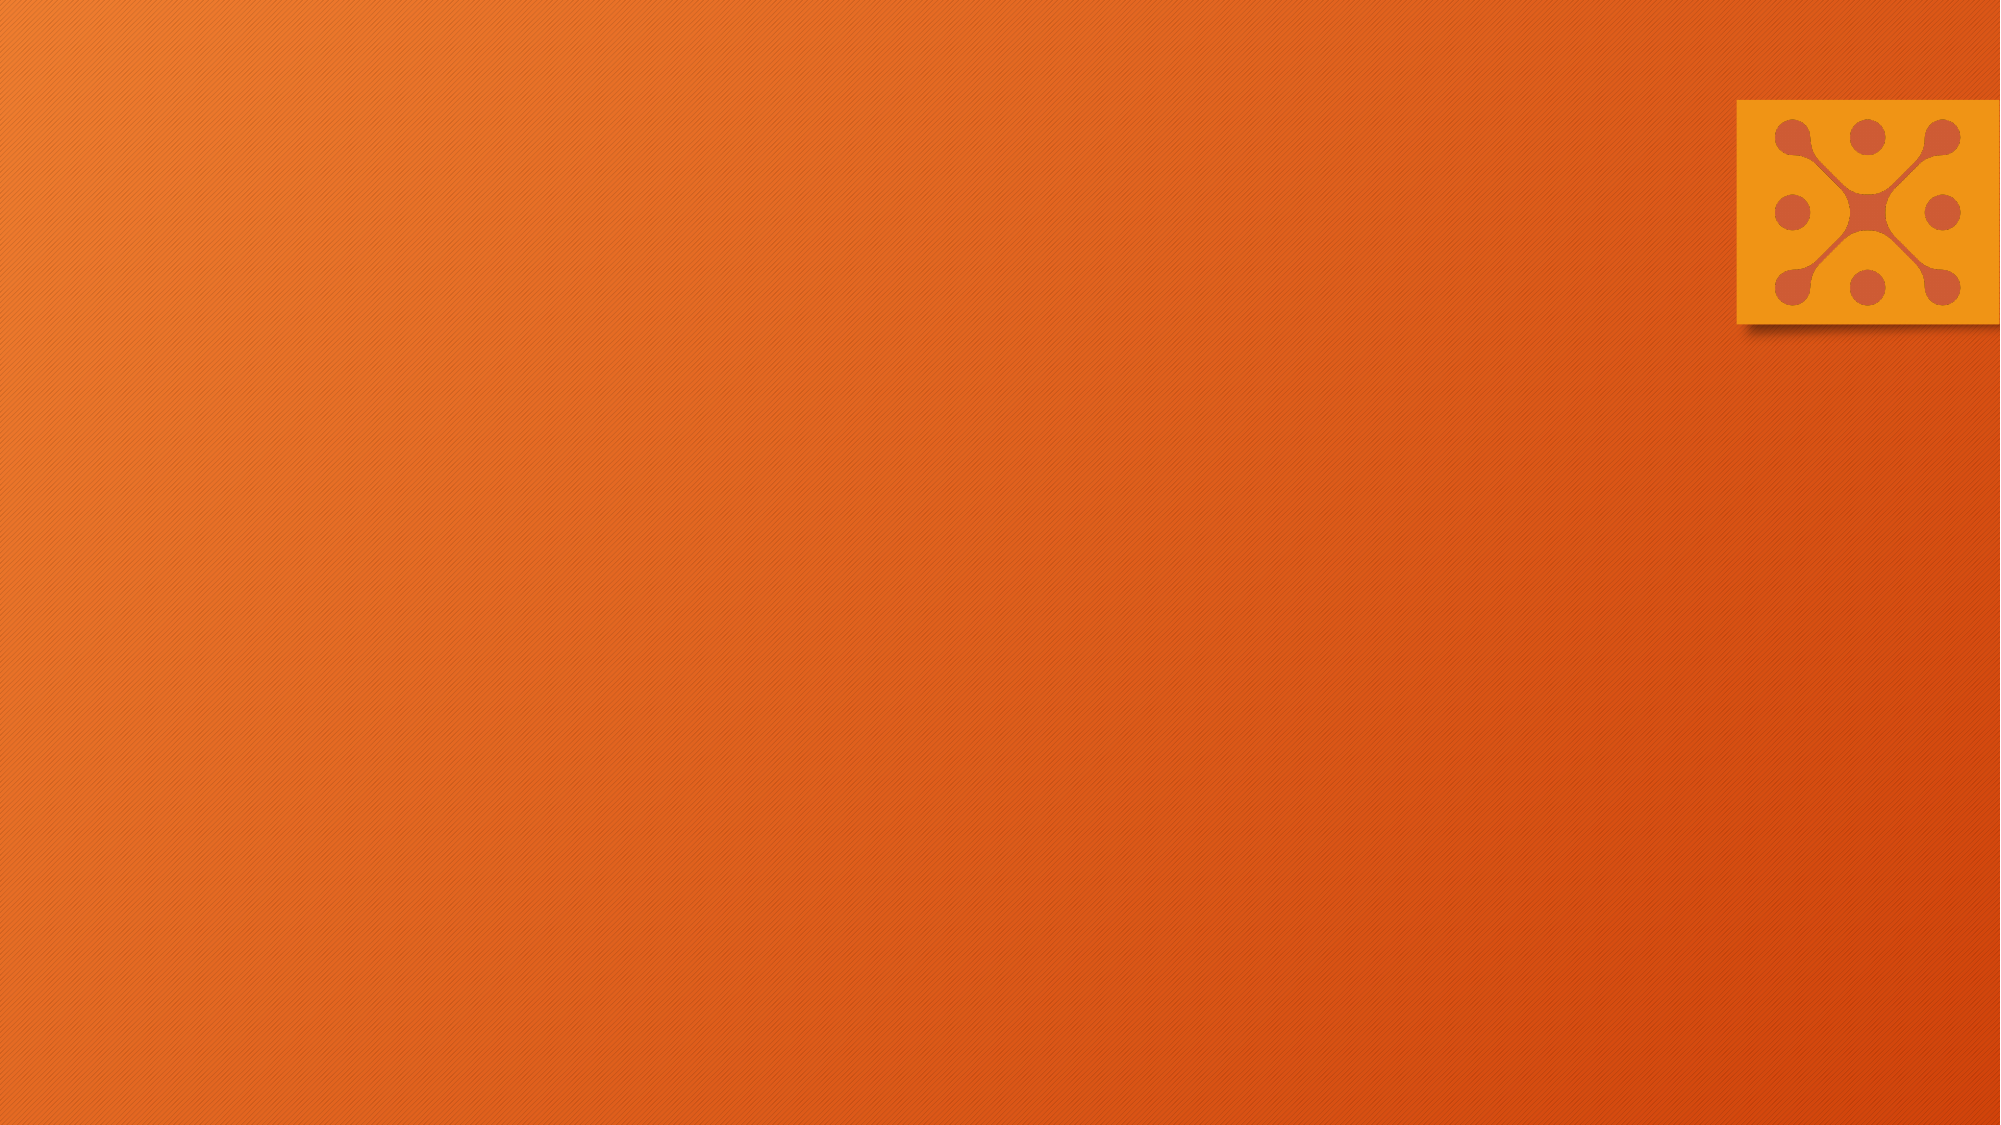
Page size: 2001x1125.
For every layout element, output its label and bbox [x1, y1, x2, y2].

picture [1736, 325, 2000, 347]
picture [1768, 115, 1964, 309]
